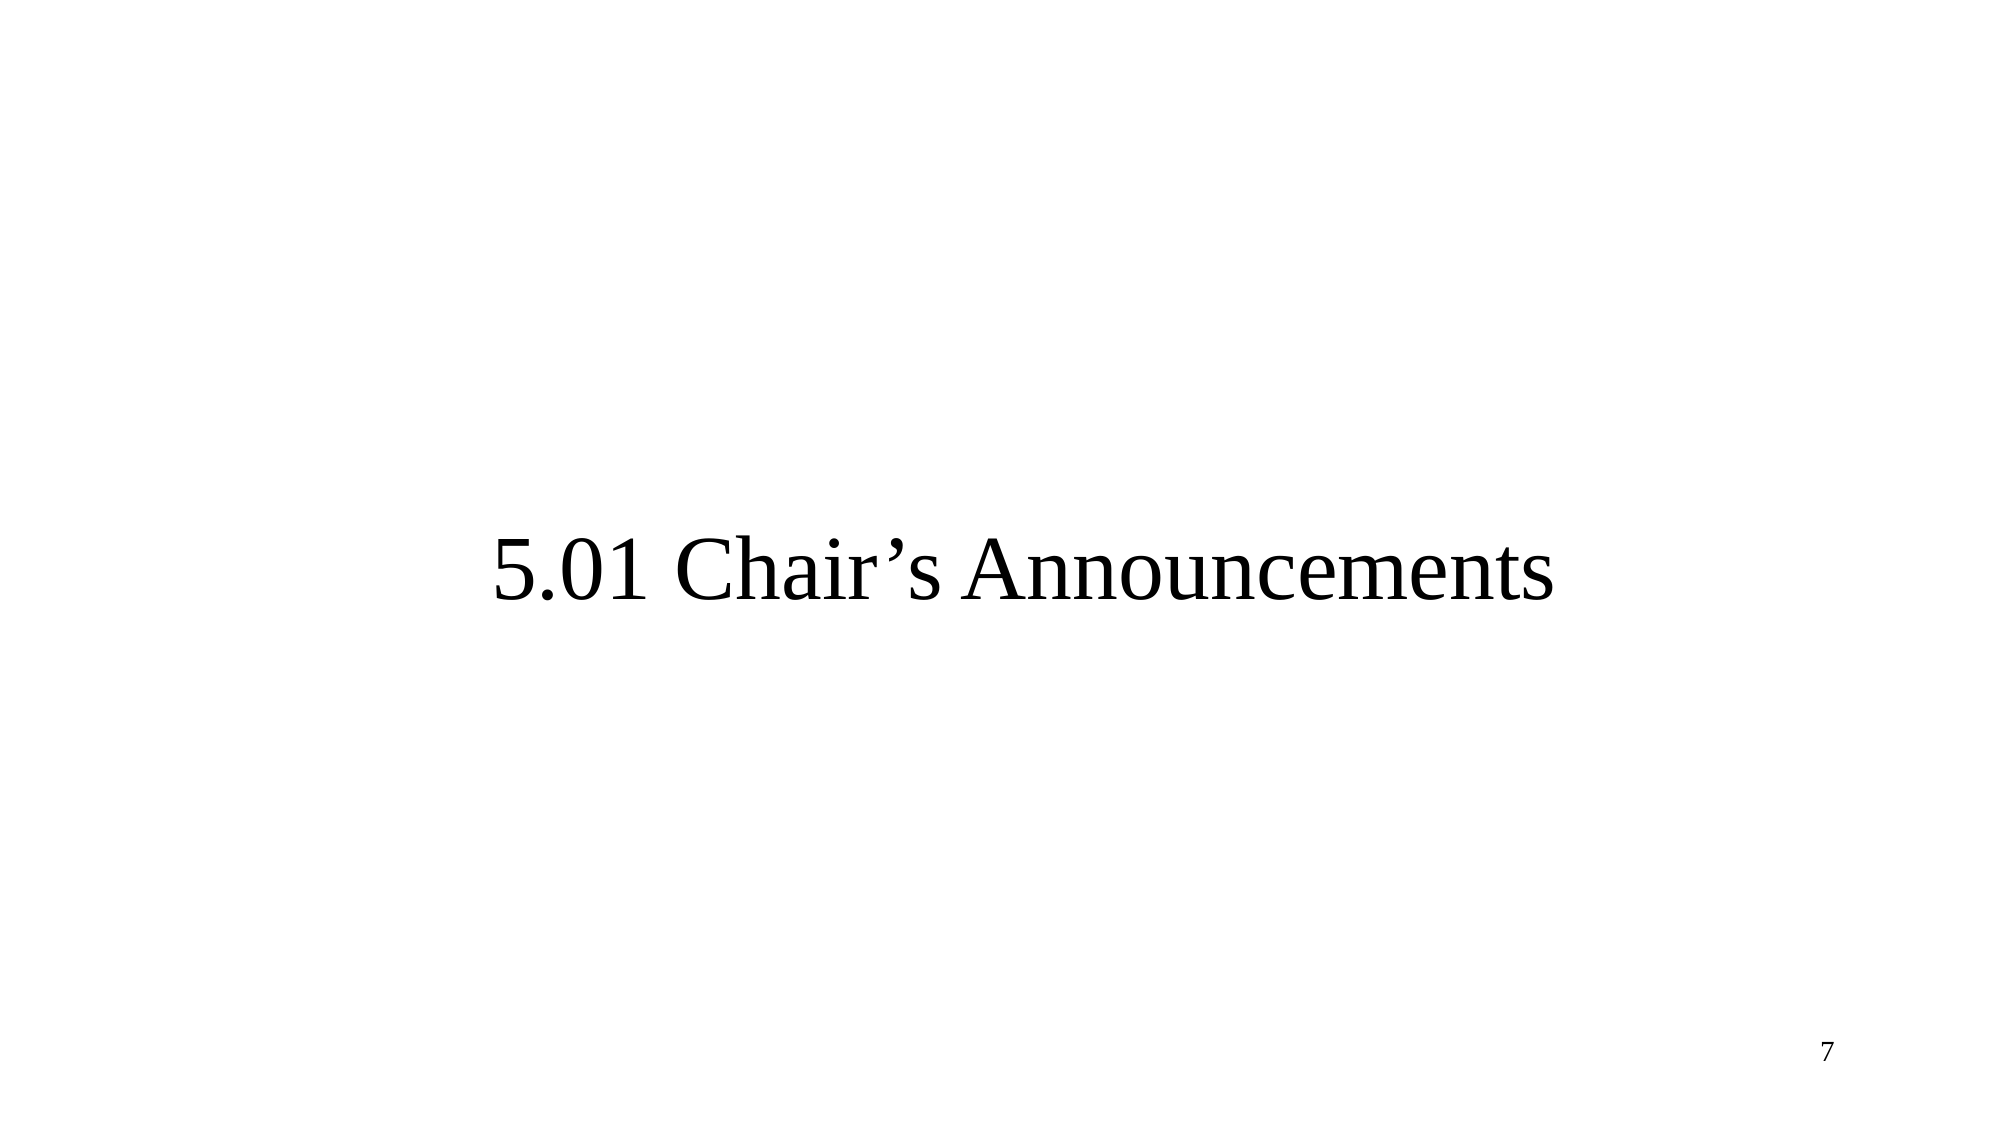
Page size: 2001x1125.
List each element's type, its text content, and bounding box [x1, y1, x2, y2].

title 5.01 Chair’s Announcements [174, 468, 1876, 657]
slide_number 7 [1433, 1024, 1851, 1101]
